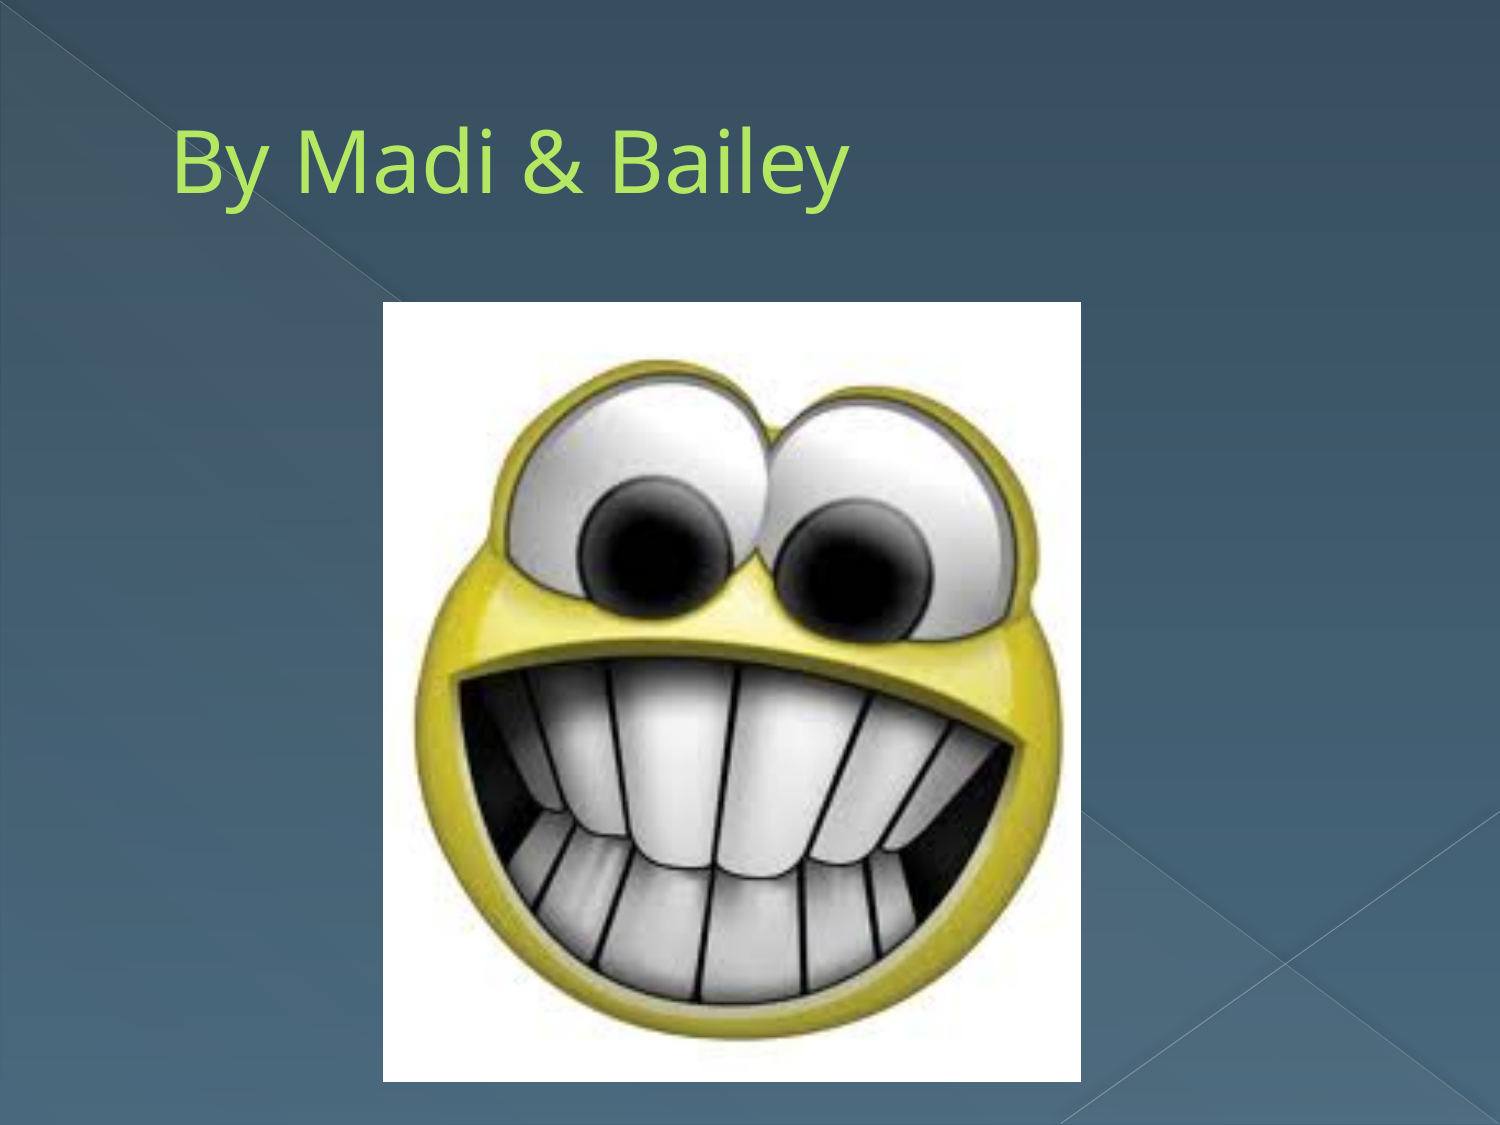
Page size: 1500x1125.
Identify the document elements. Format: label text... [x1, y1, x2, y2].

title By Madi & Bailey [75, 43, 1425, 274]
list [383, 302, 1082, 1083]
